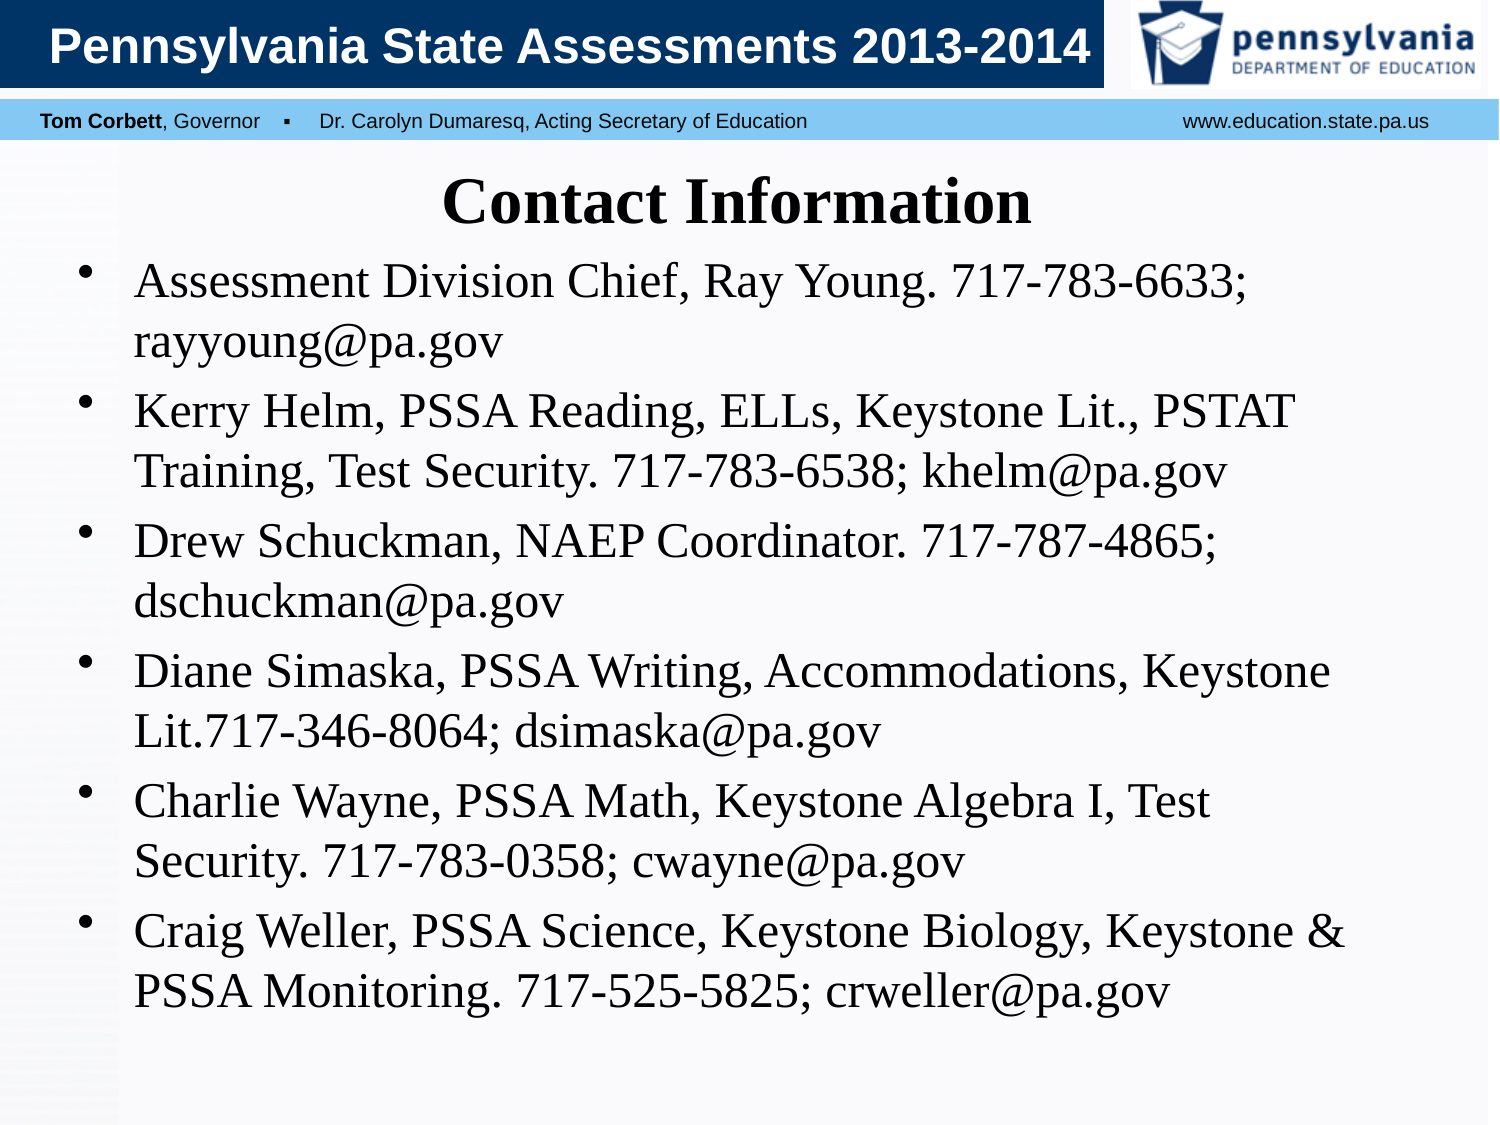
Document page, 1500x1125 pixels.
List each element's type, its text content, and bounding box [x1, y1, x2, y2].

picture [0, 140, 1488, 1125]
list Contact Information Assessment Division Chief, Ray Young. 717-783-6633; rayyoung@pa.gov Kerry Helm, PSSA Reading, ELLs, Keystone Lit., PSTAT Training, Test Security. 717-783-6538; khelm@pa.gov Drew Schuckman, NAEP Coordinator. 717-787-4865; dschuckman@pa.gov Diane Simaska, PSSA Writing, Accommodations, Keystone Lit.717-346-8064; dsimaska@pa.gov Charlie Wayne, PSSA Math, Keystone Algebra I, Test Security. 717-783-0358; cwayne@pa.gov Craig Weller, PSSA Science, Keystone Biology, Keystone & PSSA Monitoring. 717-525-5825; crweller@pa.gov [62, 149, 1413, 263]
picture [0, 0, 1488, 99]
